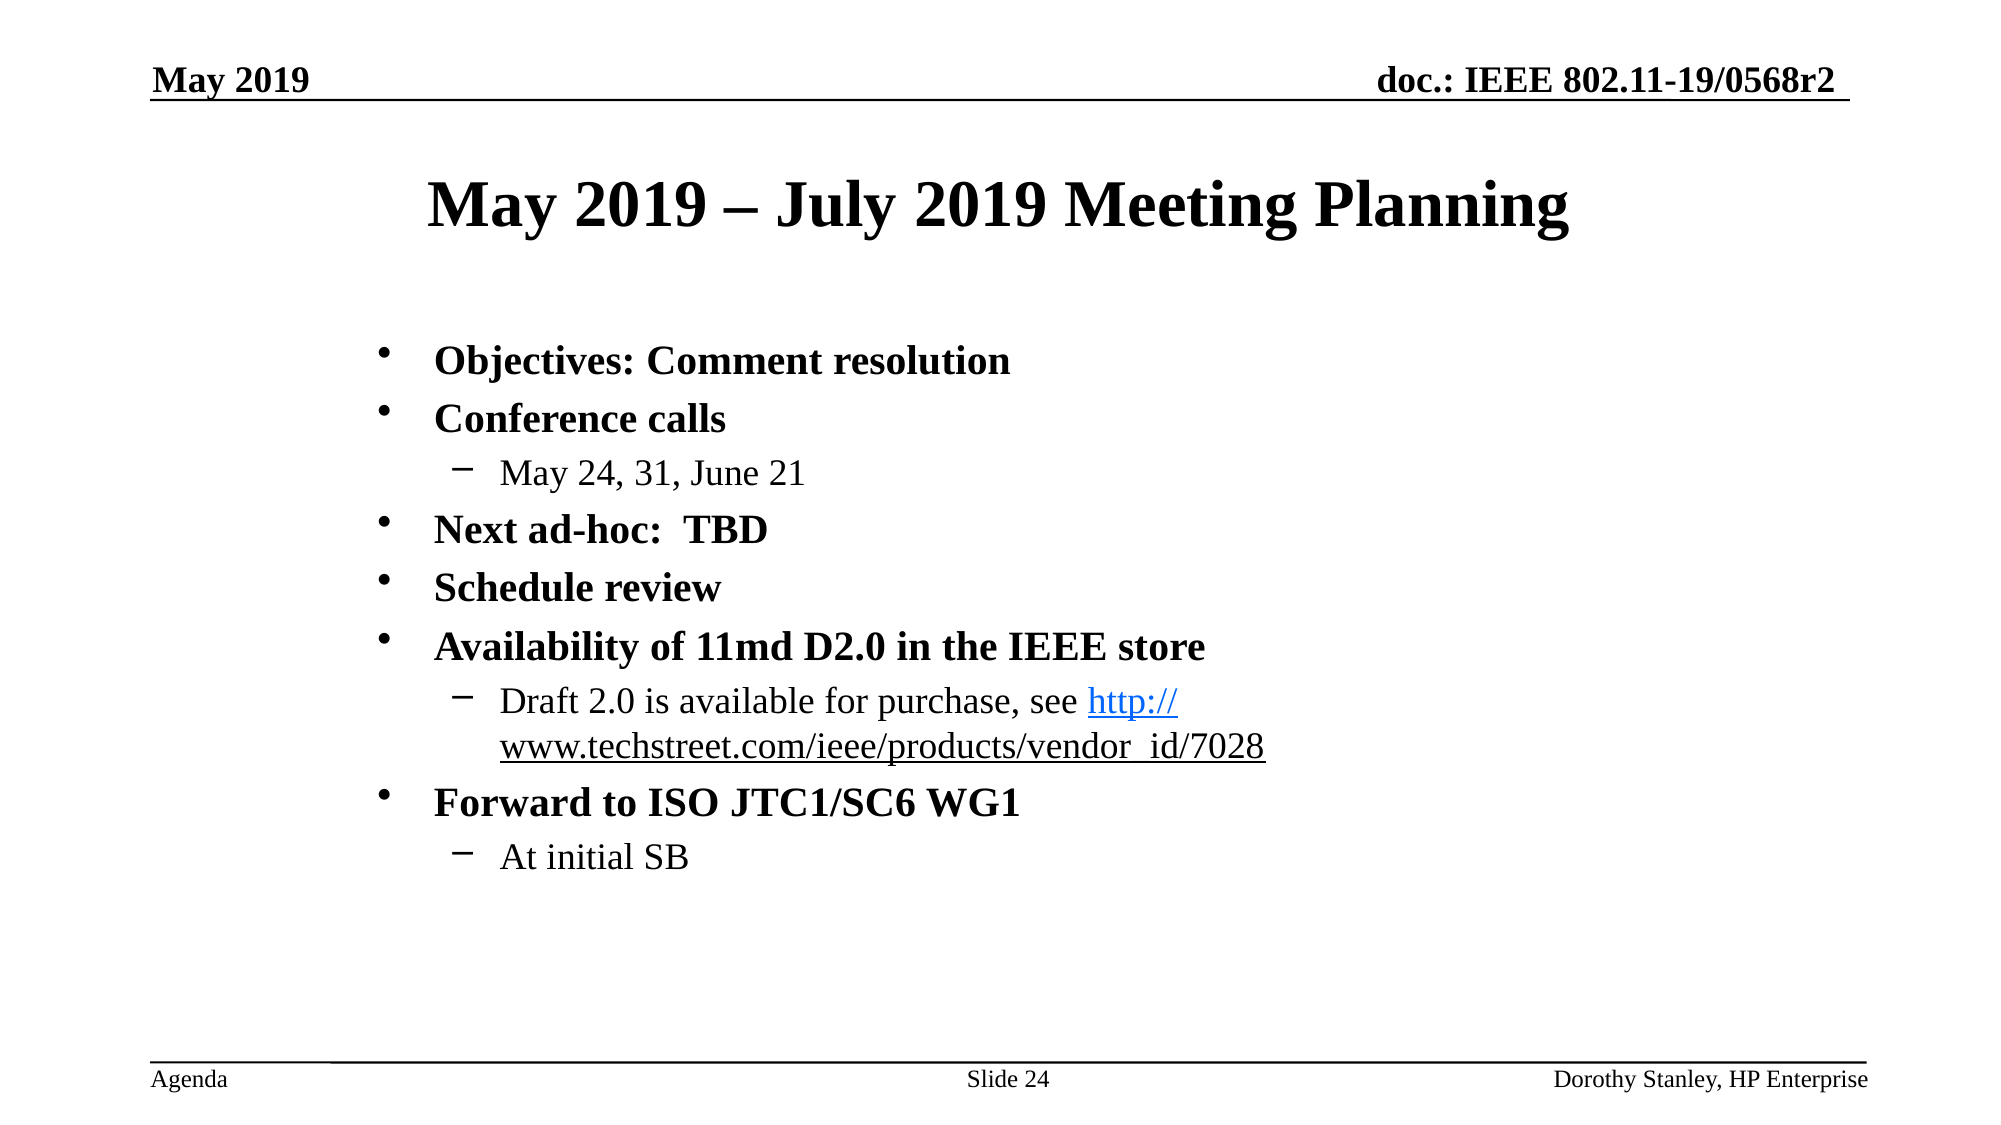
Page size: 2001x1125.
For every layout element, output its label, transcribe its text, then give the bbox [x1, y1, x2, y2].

footer Dorothy Stanley, HP Enterprise [1549, 1062, 1869, 1093]
title May 2019 – July 2019 Meeting Planning [150, 112, 1850, 288]
list Objectives: Comment resolution Conference calls May 24, 31, June 21 Next ad-hoc: TBD Schedule review Availability of 11md D2.0 in the IEEE store Draft 2.0 is available for purchase, see http://www.techstreet.com/ieee/products/vendor_id/7028 Forward to ISO JTC1/SC6 WG1 At initial SB [362, 324, 1638, 1013]
slide_number Slide 24 [966, 1062, 1051, 1093]
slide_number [152, 54, 567, 100]
